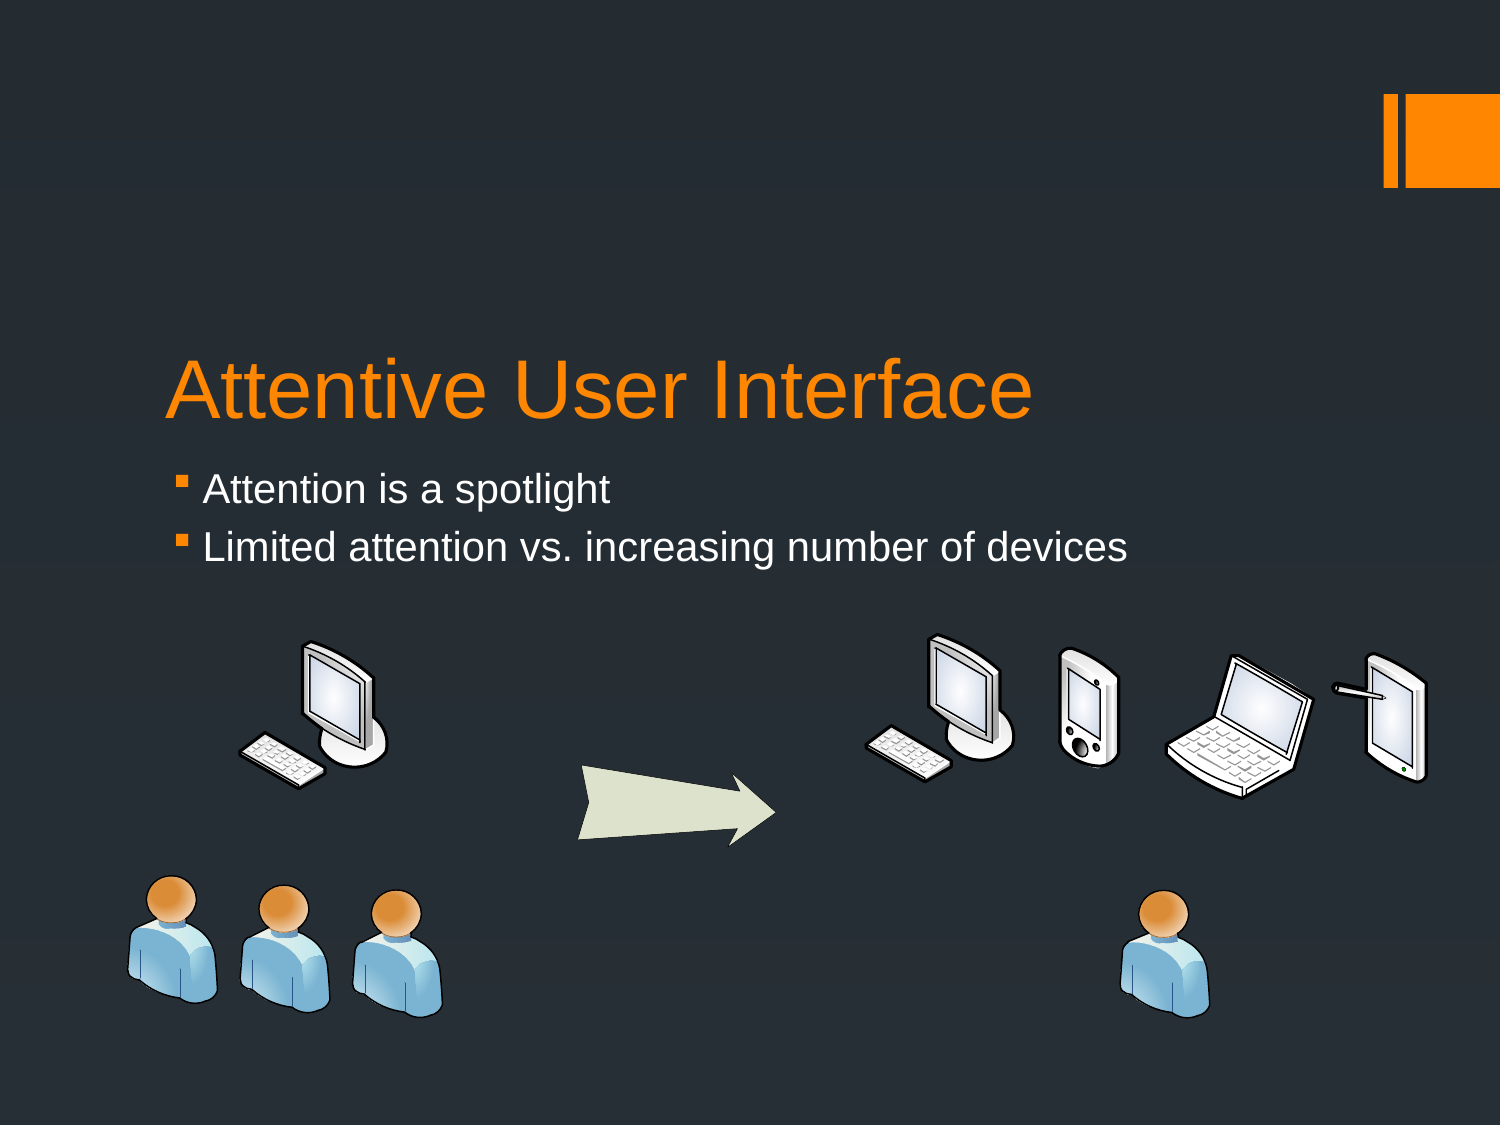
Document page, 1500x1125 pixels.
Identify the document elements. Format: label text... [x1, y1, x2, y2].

picture [124, 636, 446, 1022]
list Attention is a spotlight Limited attention vs. increasing number of devices [150, 454, 1350, 1035]
title Attentive User Interface [150, 253, 1350, 443]
picture [574, 761, 780, 851]
picture [861, 629, 1431, 1022]
